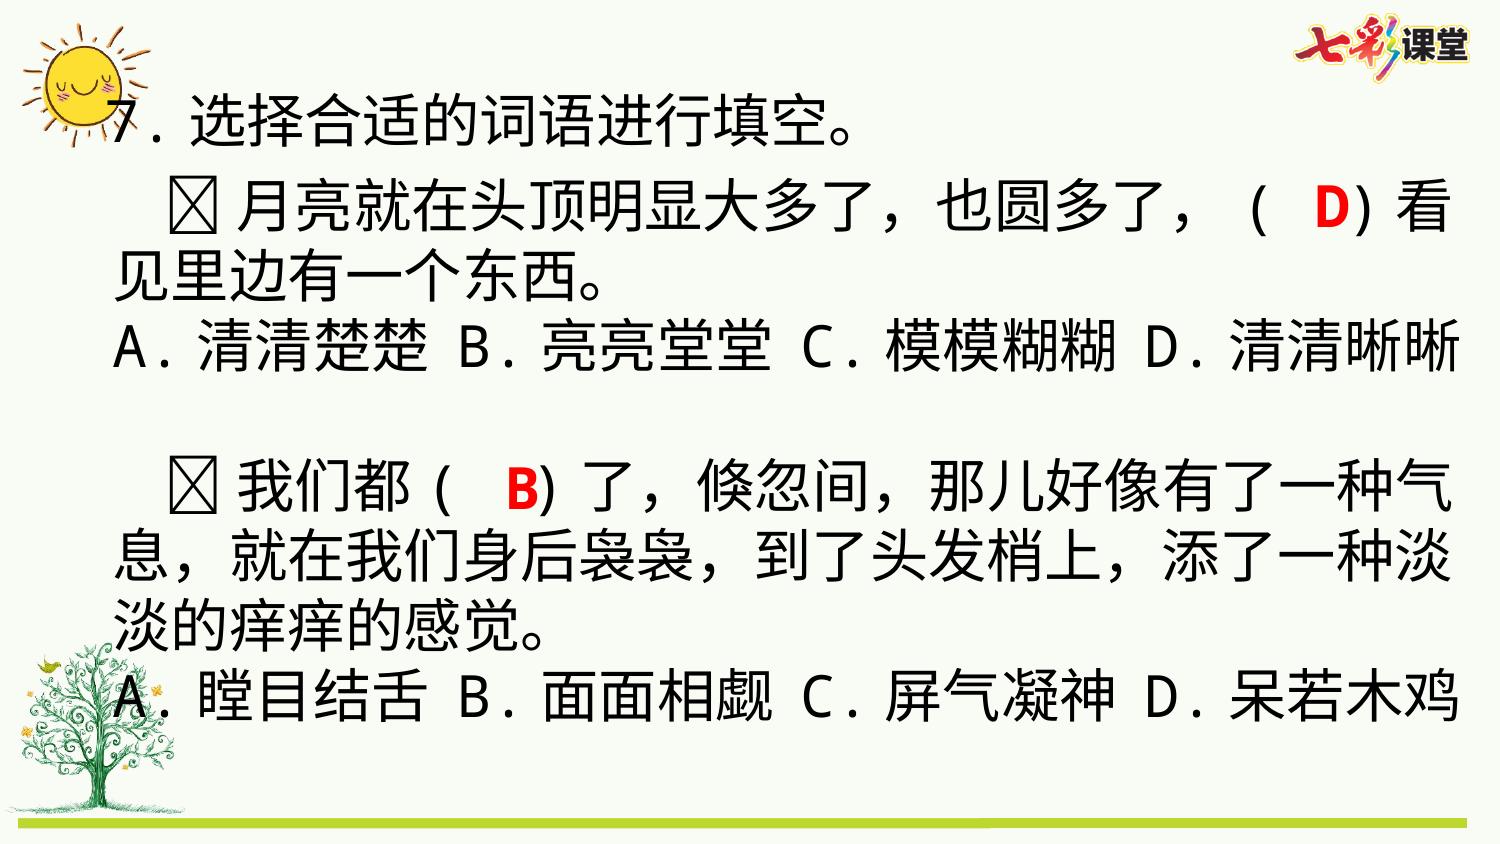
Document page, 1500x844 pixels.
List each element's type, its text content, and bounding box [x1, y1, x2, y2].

picture [1291, 9, 1472, 87]
picture [0, 0, 173, 172]
picture [0, 608, 1467, 844]
text_box 月亮就在头顶明显大多了，也圆多了，( )看见里边有一个东西。 A.清清楚楚 B.亮亮堂堂 C.模模糊糊 D.清清晰晰 我们都( )了，倏忽间，那儿好像有了一种气息，就在我们身后袅袅，到了头发梢上，添了一种淡淡的痒痒的感觉。 A.瞠目结舌 B.面面相觑 C.屏气凝神 D.呆若木鸡 [97, 161, 1500, 737]
text_box D [1300, 161, 1365, 247]
text_box 7.选择合适的词语进行填空。 [89, 76, 903, 161]
text_box B [489, 444, 555, 529]
